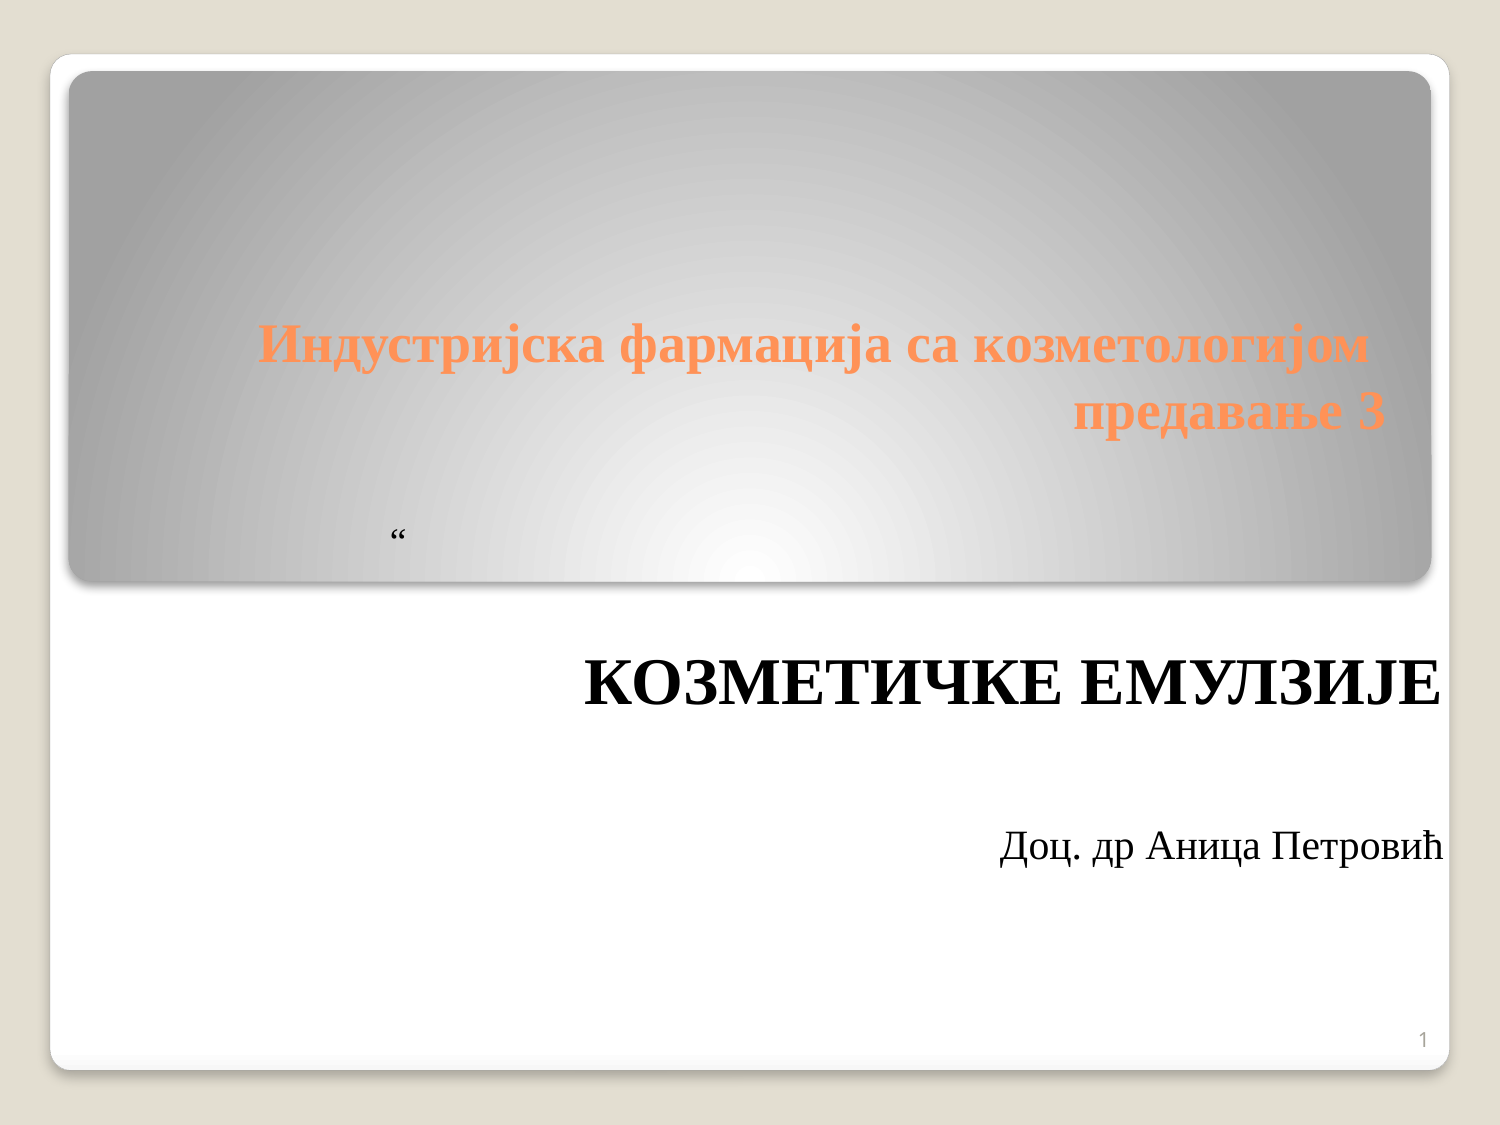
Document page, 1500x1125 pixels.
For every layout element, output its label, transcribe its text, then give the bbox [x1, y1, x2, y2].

title Индустријска фармација са козметологијом предавање 3 [118, 298, 1394, 599]
subtitle КОЗМЕТИЧКЕ ЕМУЛЗИЈЕ Доц. др Аница Петровић [64, 637, 1459, 1012]
slide_number 1 [1369, 1002, 1445, 1063]
text_box “ [374, 509, 1125, 615]
